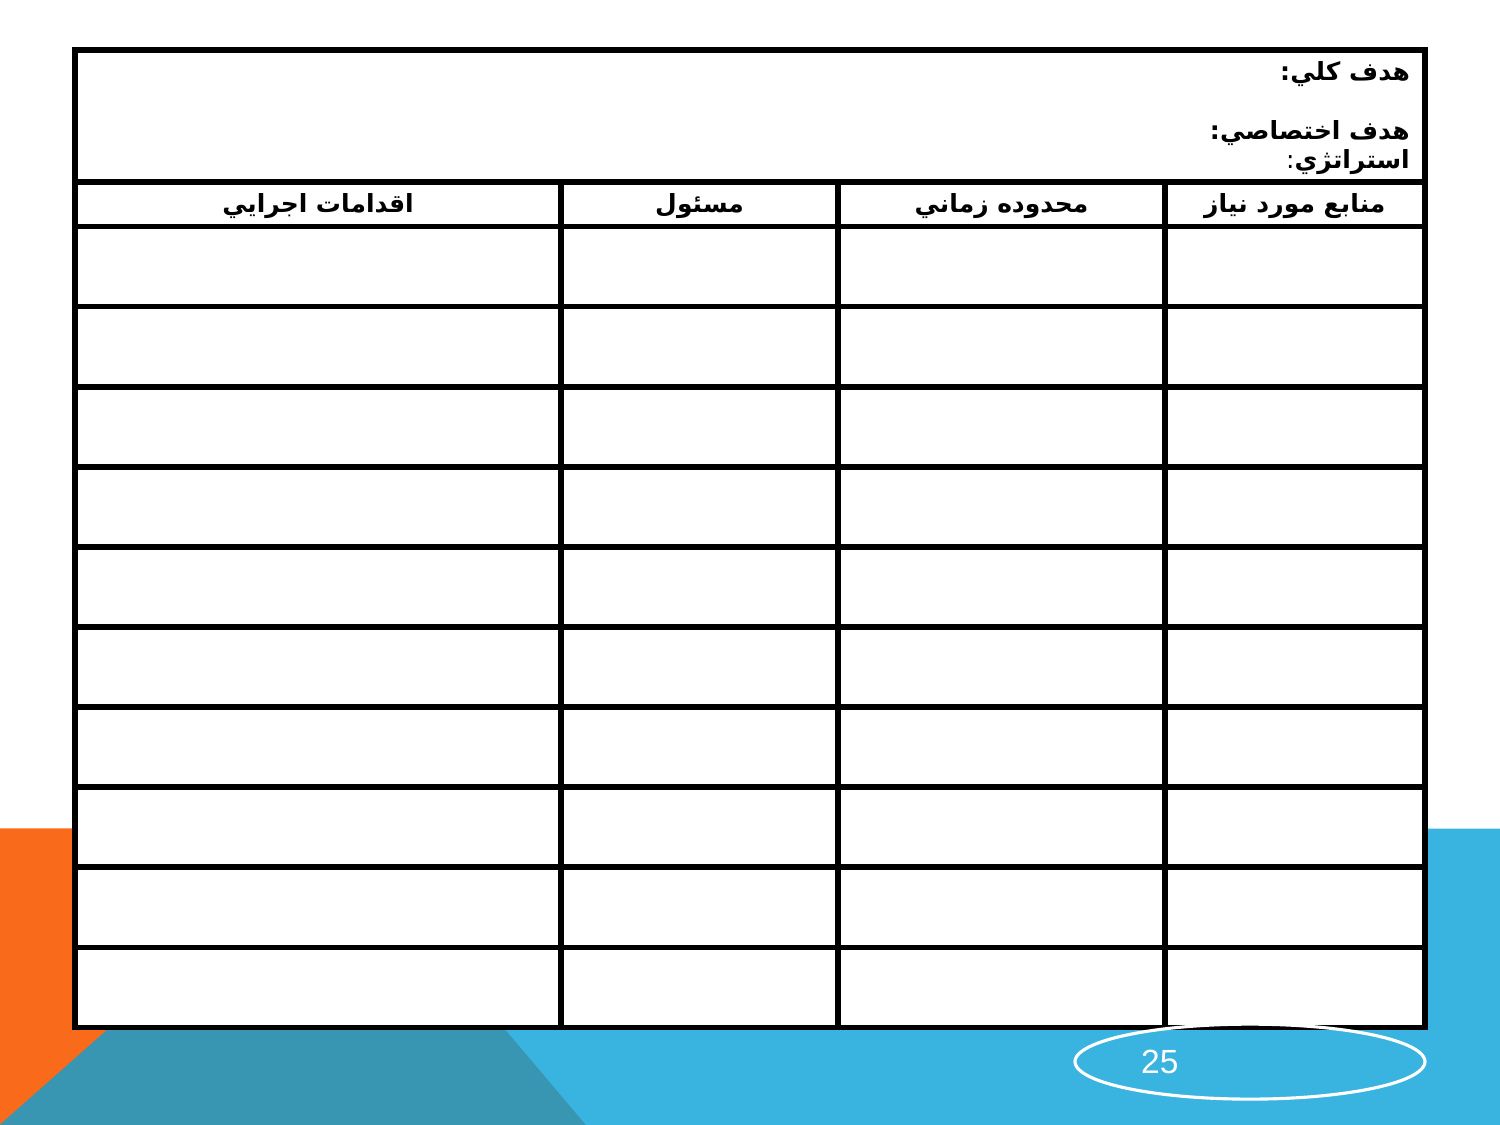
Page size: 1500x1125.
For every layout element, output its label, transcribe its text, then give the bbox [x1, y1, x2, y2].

table_cell محدوده زماني [841, 185, 1162, 224]
table_cell [564, 630, 835, 704]
table_cell [78, 309, 558, 384]
table_cell [1168, 710, 1422, 784]
table_cell [564, 790, 835, 864]
table_cell [564, 950, 835, 1025]
table_header هدف كلي: هدف اختصاصي: استراتژي: [78, 53, 1422, 179]
slide_number 25 [1073, 1022, 1427, 1101]
table_cell [564, 390, 835, 464]
table_cell [564, 470, 835, 544]
table_cell [1168, 870, 1422, 945]
table_cell [78, 550, 558, 624]
table_cell [841, 229, 1162, 304]
table_cell [1168, 550, 1422, 624]
table_cell مسئول [564, 185, 835, 224]
table_cell [1168, 390, 1422, 464]
table_cell [1168, 309, 1422, 384]
table_cell [78, 470, 558, 544]
table_cell [564, 550, 835, 624]
table_cell [564, 710, 835, 784]
table_cell [841, 309, 1162, 384]
table_cell [1168, 229, 1422, 304]
table_cell [1168, 950, 1422, 1025]
table_cell [841, 630, 1162, 704]
table_cell [78, 390, 558, 464]
table_cell اقدامات اجرايي [78, 185, 558, 224]
table_cell [78, 630, 558, 704]
table_cell [78, 950, 558, 1025]
table_cell [564, 870, 835, 945]
table_cell [1168, 790, 1422, 864]
table_cell [564, 309, 835, 384]
table_cell [1168, 630, 1422, 704]
table_cell [841, 950, 1162, 1025]
table_cell [841, 790, 1162, 864]
table_cell [78, 229, 558, 304]
table_cell [78, 870, 558, 945]
table_cell [841, 550, 1162, 624]
table_cell [841, 390, 1162, 464]
table_cell [1168, 470, 1422, 544]
table_cell [841, 470, 1162, 544]
table_cell منابع مورد نياز [1168, 185, 1422, 224]
table_cell [78, 790, 558, 864]
table_cell [841, 710, 1162, 784]
table_cell [841, 870, 1162, 945]
table_cell [564, 229, 835, 304]
table_cell [78, 710, 558, 784]
